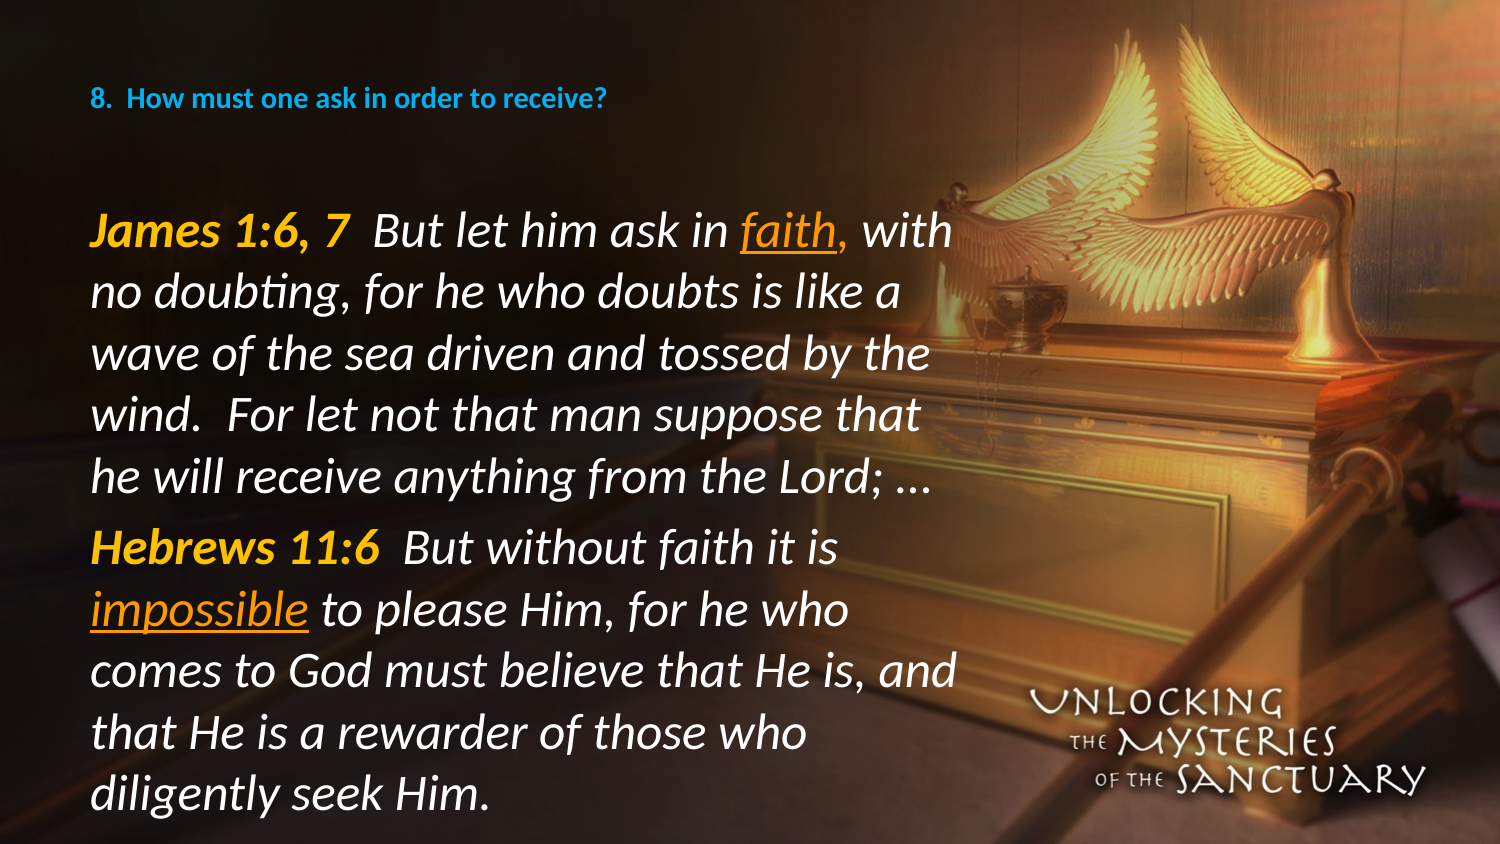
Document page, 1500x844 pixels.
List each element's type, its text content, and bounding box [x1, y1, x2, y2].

list James 1:6, 7 But let him ask in faith, with no doubting, for he who doubts is like a wave of the sea driven and tossed by the wind. For let not that man suppose that he will receive anything from the Lord; … Hebrews 11:6 But without faith it is impossible to please Him, for he who comes to God must believe that He is, and that He is a rewarder of those who diligently seek Him. [75, 188, 974, 844]
title 8. How must one ask in order to receive? [75, 33, 1425, 175]
picture [0, 0, 1500, 844]
